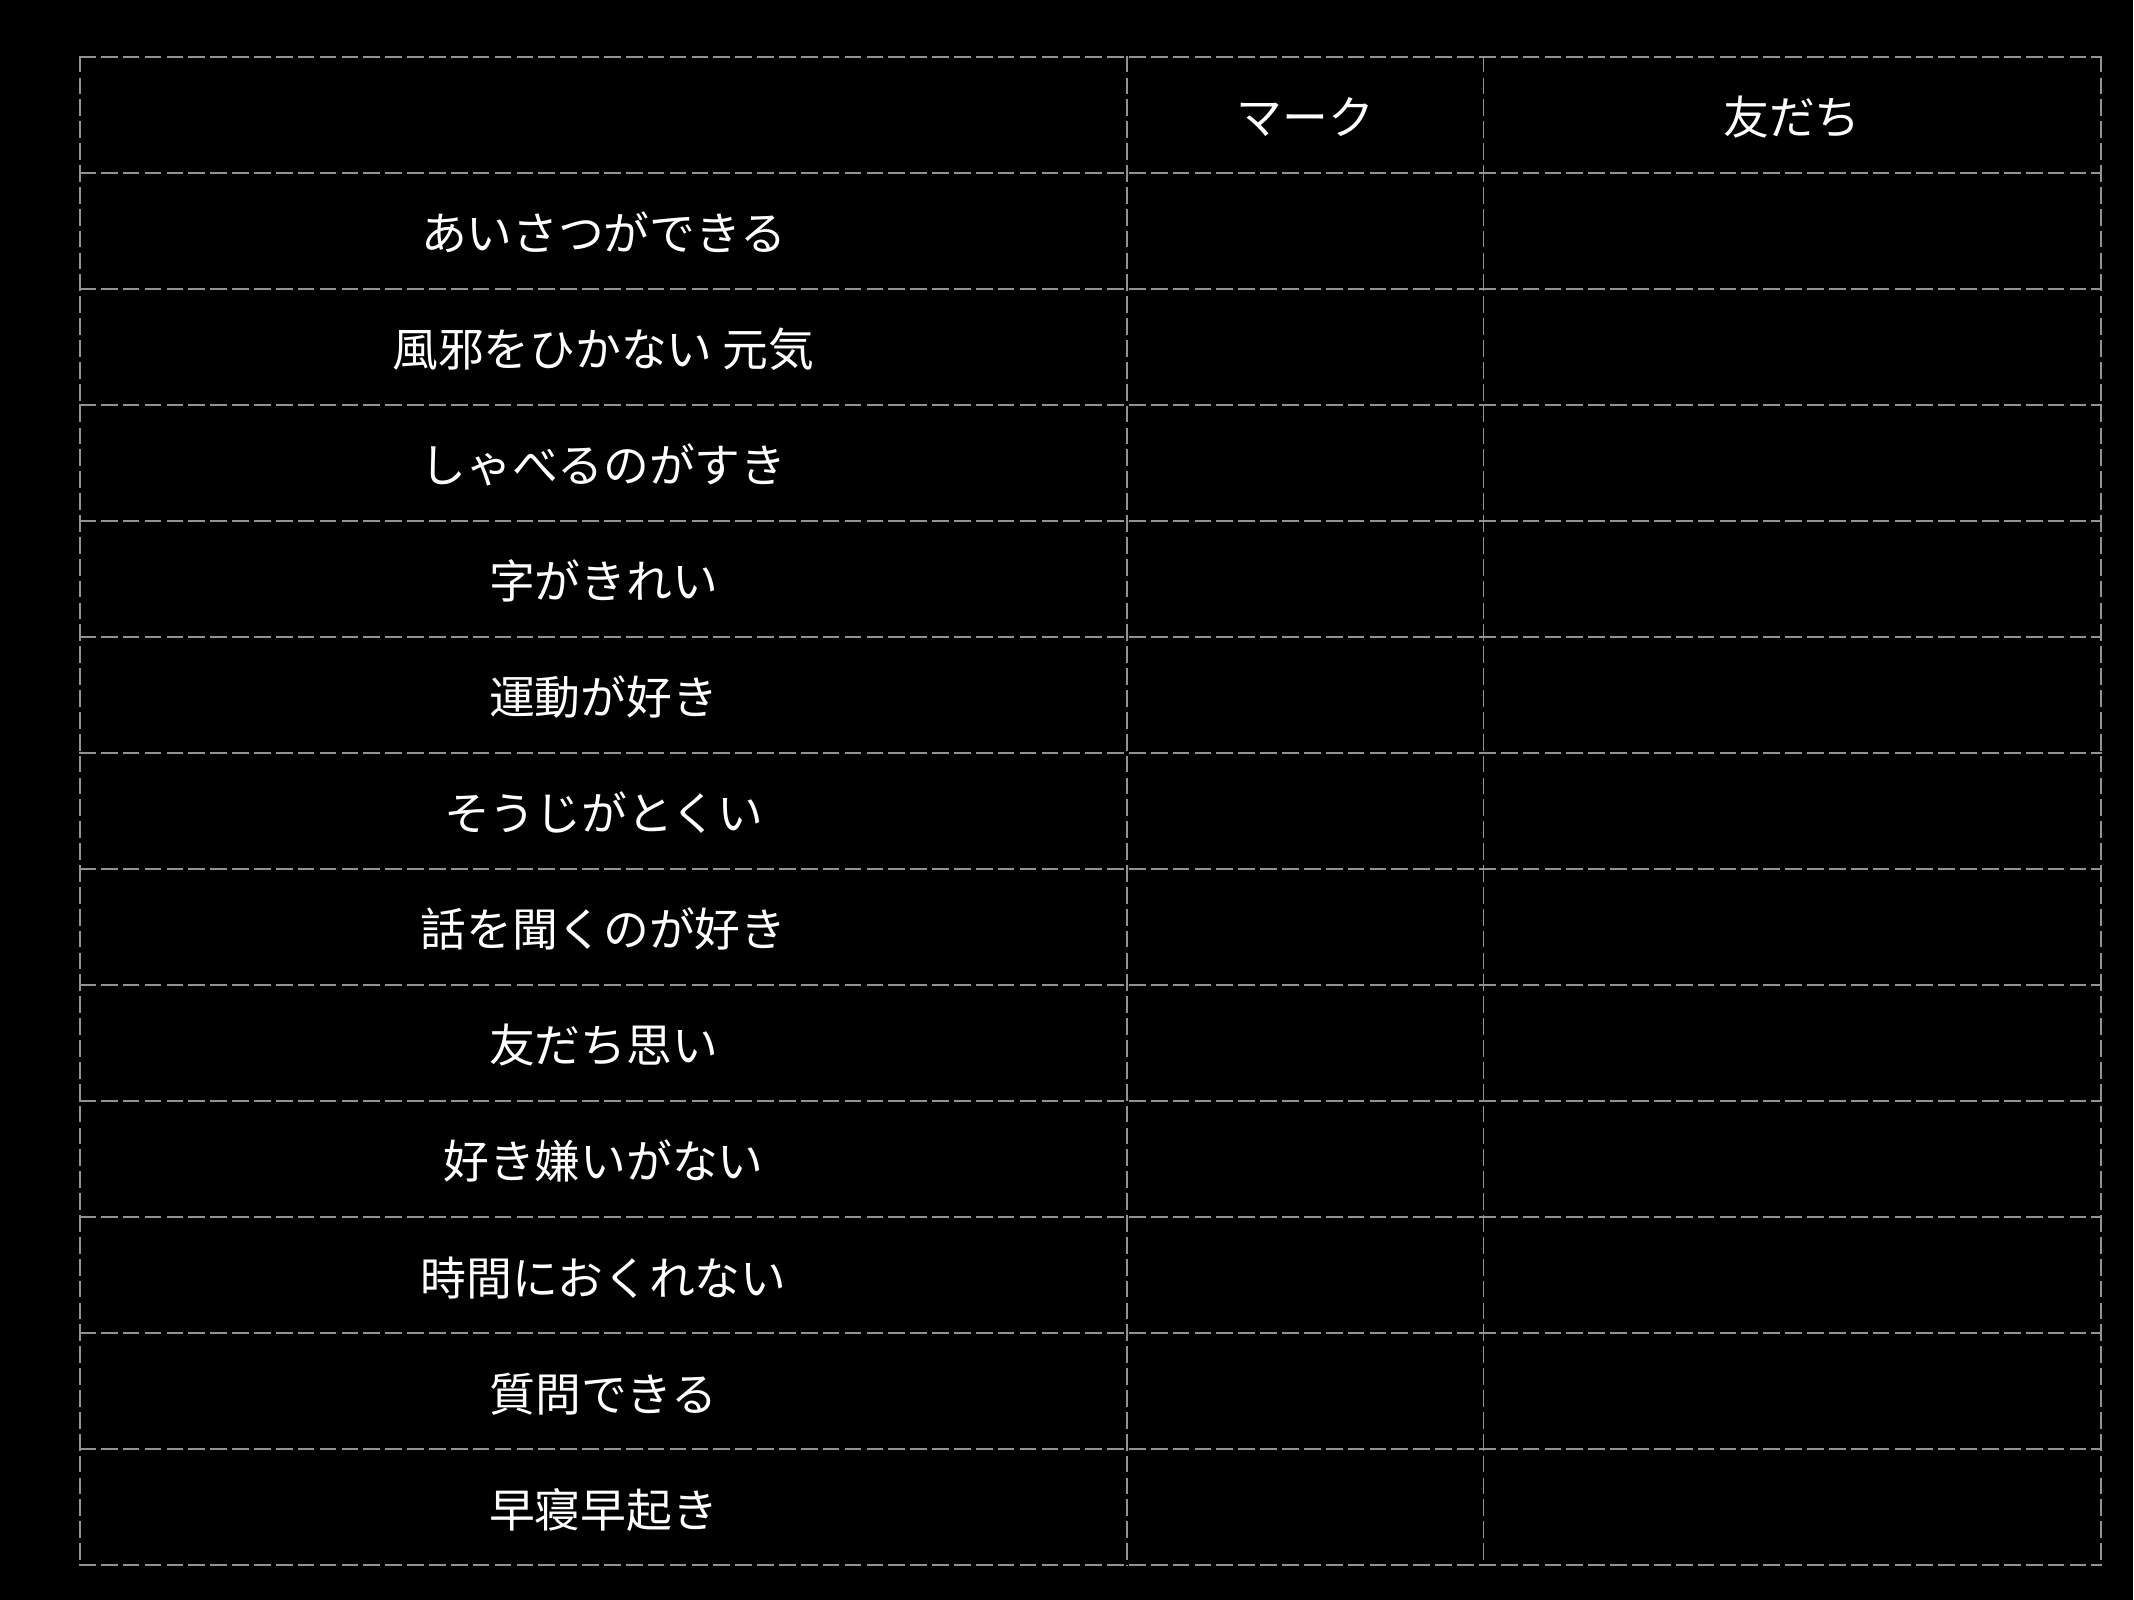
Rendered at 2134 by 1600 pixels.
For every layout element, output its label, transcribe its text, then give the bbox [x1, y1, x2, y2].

table_cell 字がきれい [80, 521, 1127, 637]
table_cell [1483, 1333, 2101, 1449]
table_cell あいさつができる [80, 173, 1127, 289]
table_cell [1127, 405, 1483, 521]
table_cell [1127, 985, 1483, 1101]
table_cell [1127, 521, 1483, 637]
table_cell 質問できる [80, 1333, 1127, 1449]
table_cell [1483, 289, 2101, 405]
table_header 友だち [1483, 57, 2101, 173]
table_cell 好き嫌いがない [80, 1101, 1127, 1217]
table_cell [1127, 173, 1483, 289]
table_cell 友だち思い [80, 985, 1127, 1101]
table_cell [1483, 869, 2101, 985]
table_cell しゃべるのがすき [80, 405, 1127, 521]
table_cell [1483, 1217, 2101, 1333]
table_cell [1127, 1449, 1483, 1565]
table_cell 早寝早起き [80, 1449, 1127, 1565]
table_cell [1483, 405, 2101, 521]
table_cell [1483, 1449, 2101, 1565]
table_cell そうじがとくい [80, 753, 1127, 869]
table_cell [1127, 1217, 1483, 1333]
table_cell [1483, 1101, 2101, 1217]
table_header [80, 57, 1127, 173]
table_cell [1127, 753, 1483, 869]
table_cell [1483, 173, 2101, 289]
table_cell [1127, 289, 1483, 405]
table_cell 時間におくれない [80, 1217, 1127, 1333]
table_cell [1483, 985, 2101, 1101]
table_cell 話を聞くのが好き [80, 869, 1127, 985]
table_cell [1127, 1101, 1483, 1217]
table_cell [1127, 637, 1483, 753]
table_cell [1483, 521, 2101, 637]
table_cell [1127, 869, 1483, 985]
table_cell 運動が好き [80, 637, 1127, 753]
table_header マーク [1127, 57, 1483, 173]
table_cell [1483, 753, 2101, 869]
table_cell 風邪をひかない 元気 [80, 289, 1127, 405]
table_cell [1127, 1333, 1483, 1449]
table_cell [1483, 637, 2101, 753]
